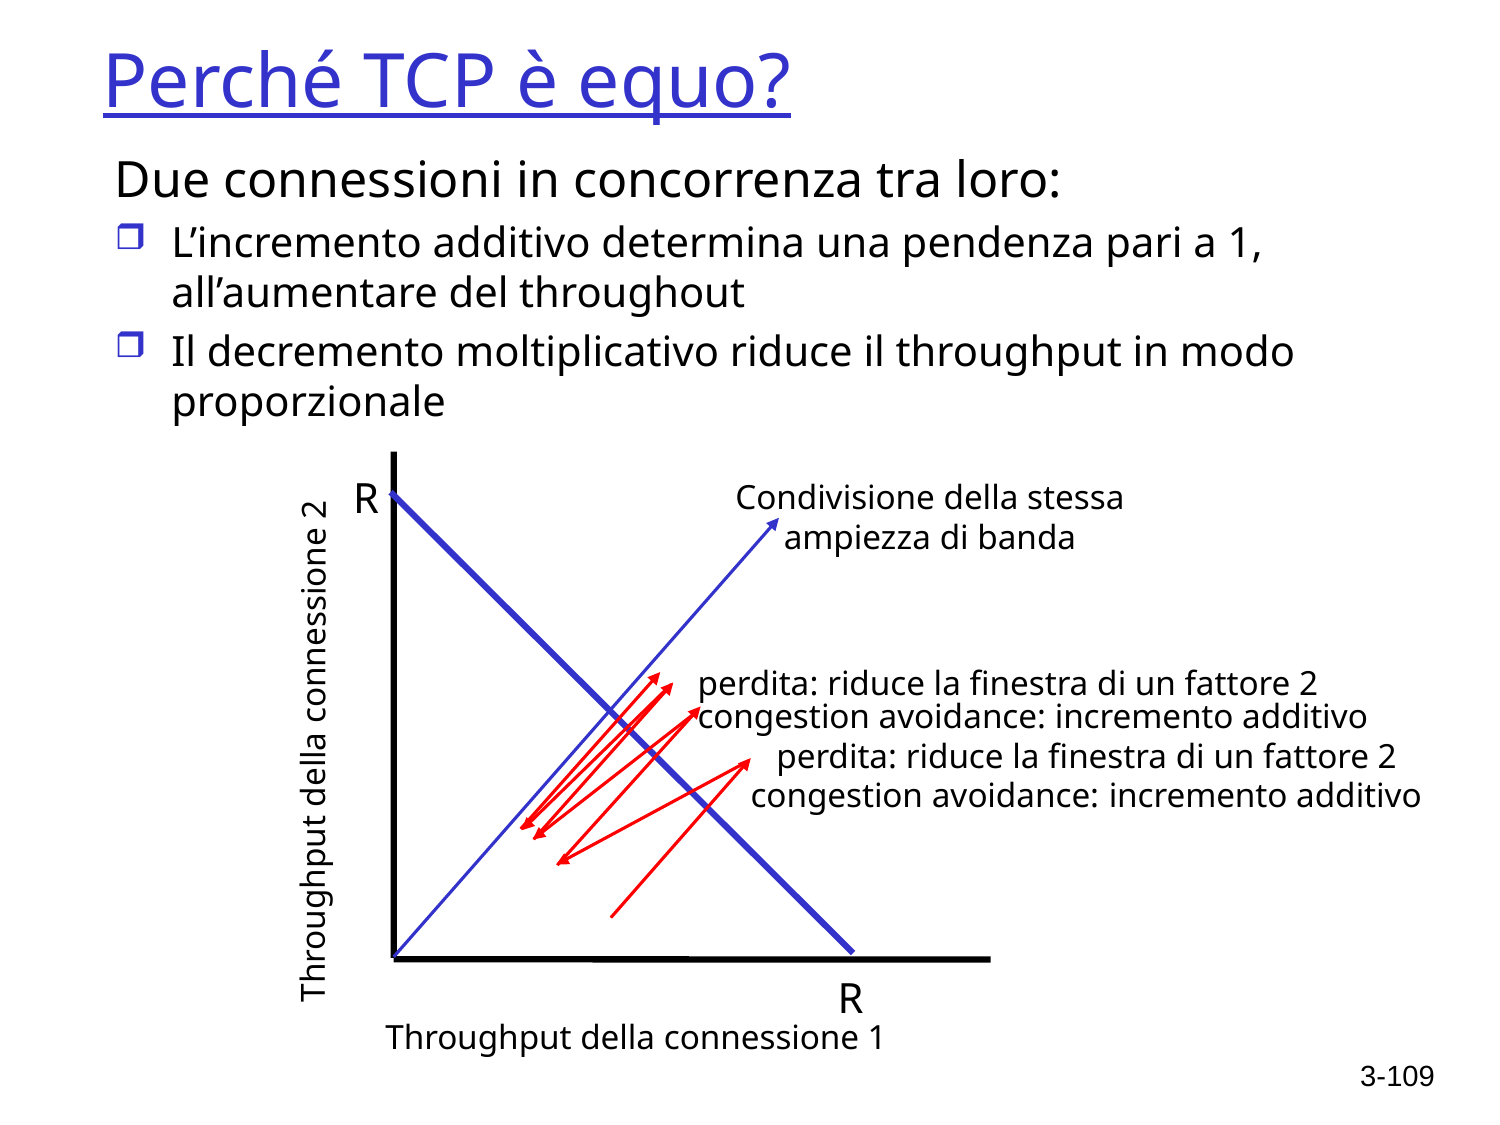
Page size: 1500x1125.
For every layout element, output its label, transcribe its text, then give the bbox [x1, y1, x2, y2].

text_box congestion avoidance: incremento additivo [714, 767, 1459, 822]
text_box [535, 713, 694, 840]
title Perché TCP è equo? [87, 20, 1363, 134]
text_box Condivisione della stessa ampiezza di banda [639, 468, 1222, 564]
text_box Throughput della connessione 2 [284, 460, 340, 1042]
text_box [533, 682, 674, 840]
text_box [520, 672, 661, 829]
text_box R [817, 964, 884, 1008]
text_box [521, 684, 672, 831]
text_box Throughput della connessione 1 [345, 1008, 928, 1064]
slide_number 3-109 [1338, 1049, 1451, 1125]
text_box perdita: riduce la finestra di un fattore 2 [761, 727, 1413, 783]
text_box R [340, 464, 400, 529]
text_box [533, 827, 541, 838]
text_box congestion avoidance: incremento additivo [661, 687, 1406, 743]
list Due connessioni in concorrenza tra loro: L’incremento additivo determina una pendenza pari a 1, all’aumentare del throughout Il decremento moltiplicativo riduce il throughput in modo proporzionale [99, 139, 1463, 903]
text_box perdita: riduce la finestra di un fattore 2 [682, 654, 1334, 710]
text_box [559, 760, 749, 865]
text_box [737, 758, 751, 767]
